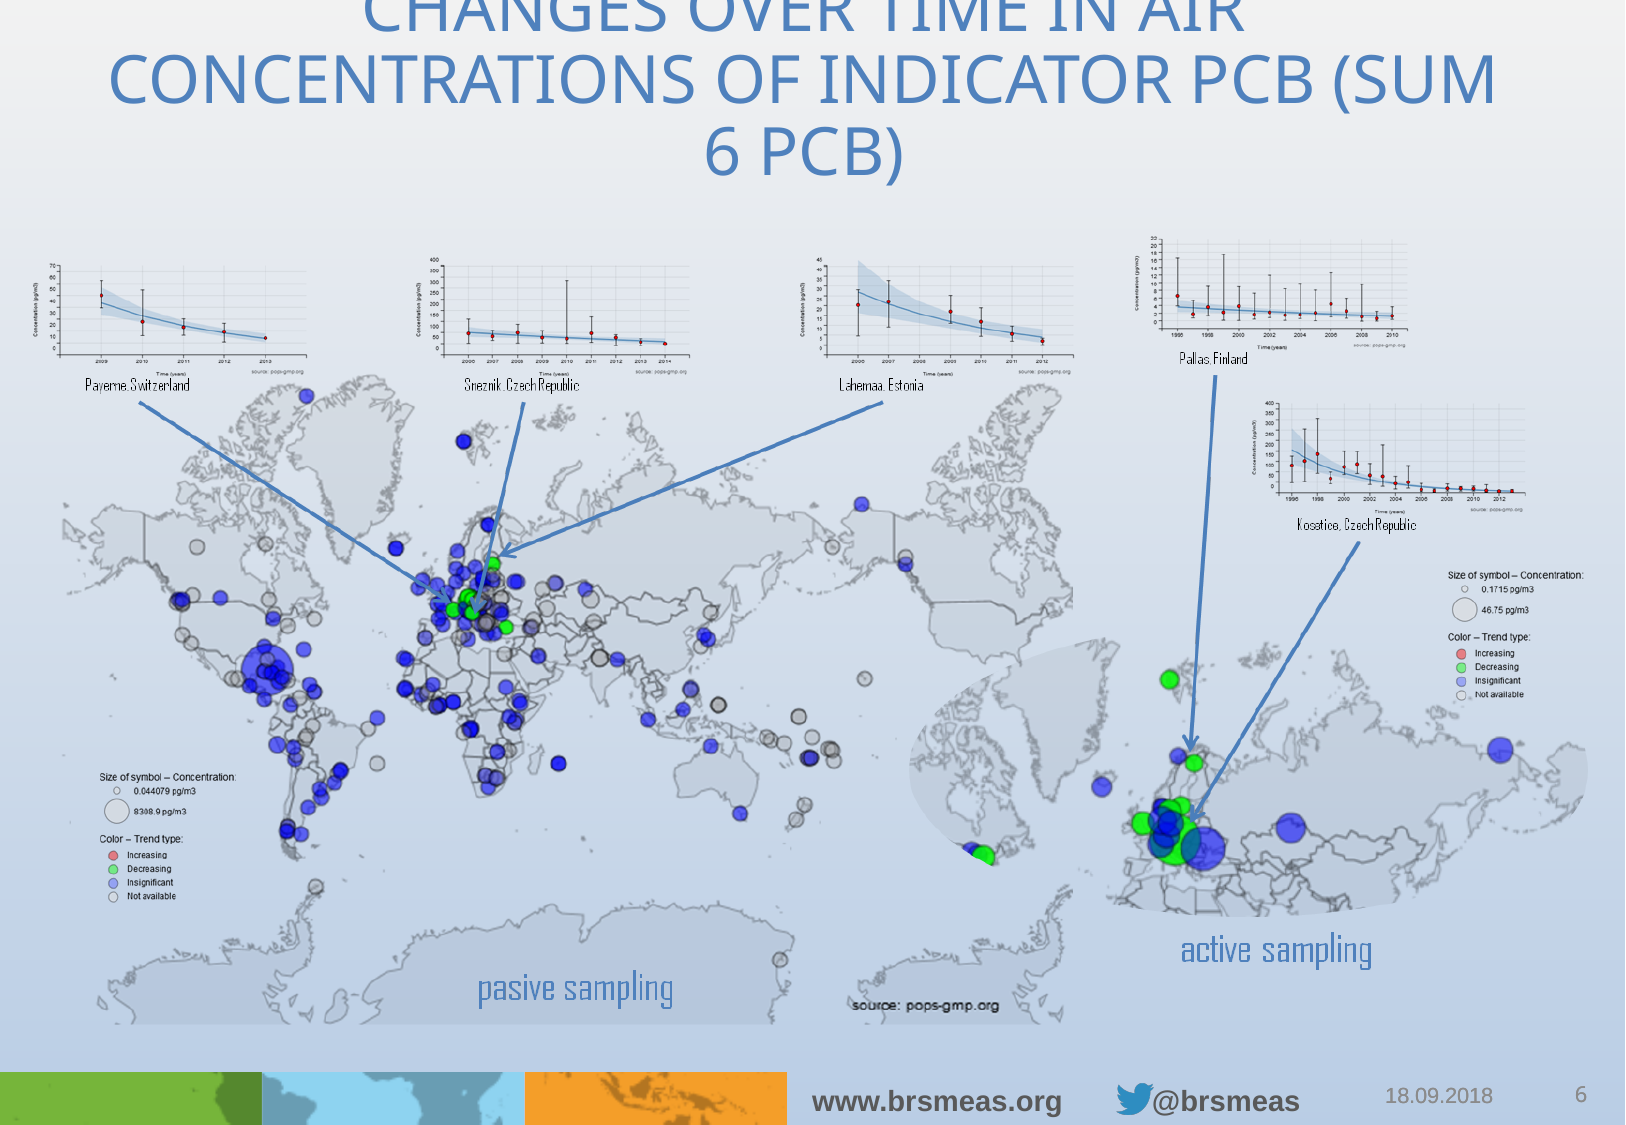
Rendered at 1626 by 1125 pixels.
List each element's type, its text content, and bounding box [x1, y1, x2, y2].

picture [1116, 1083, 1154, 1115]
picture [11, 220, 1600, 1026]
title Changes over time in air concentrations of indicator PCB (Sum 6 PCB) [82, 115, 1525, 198]
picture [0, 1072, 787, 1125]
